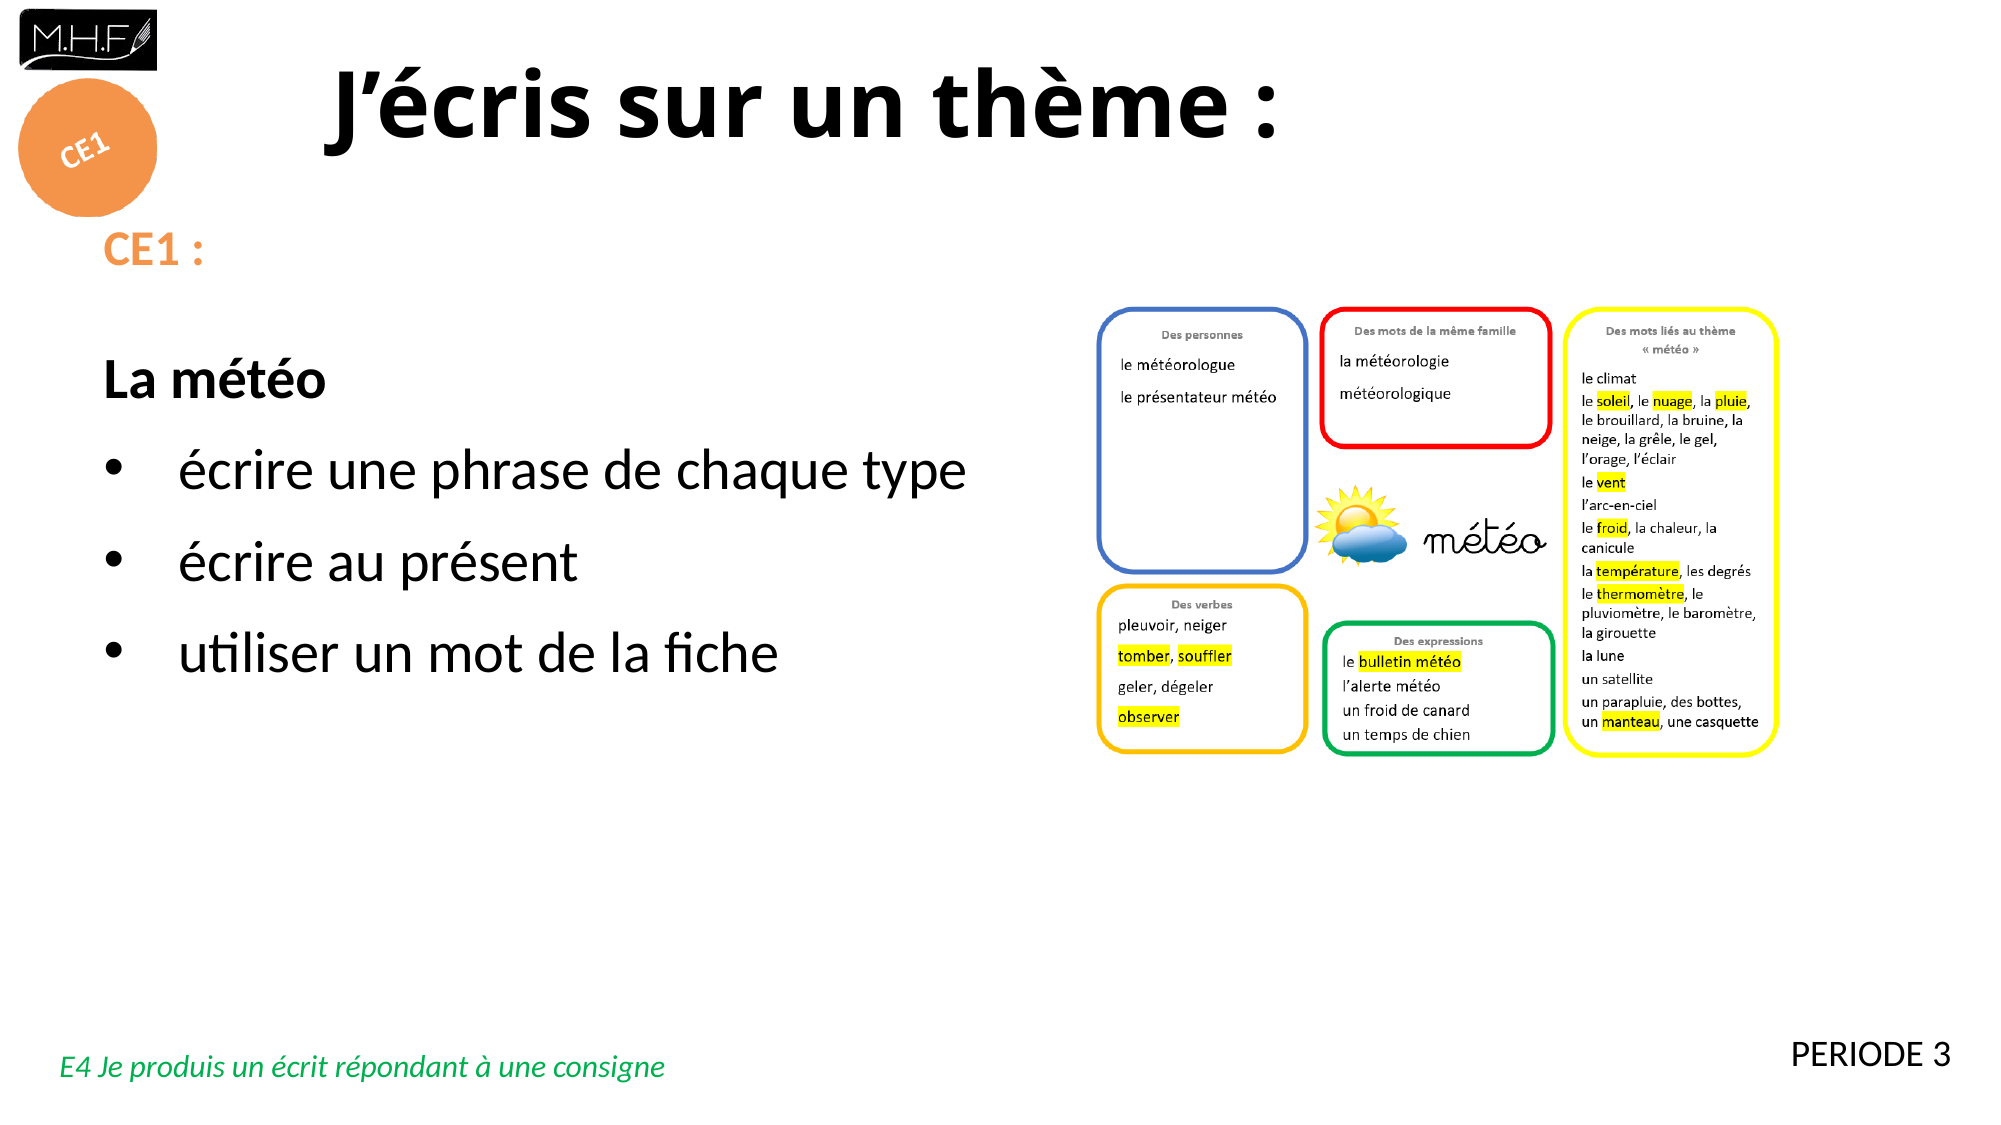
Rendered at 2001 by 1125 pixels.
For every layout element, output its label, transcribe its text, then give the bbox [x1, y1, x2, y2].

text_box CE1 : La météo écrire une phrase de chaque type écrire au présent utiliser un mot de la fiche [88, 207, 1000, 754]
picture [16, 7, 157, 74]
text_box E4 Je produis un écrit répondant à une consigne [44, 1038, 1346, 1092]
picture [18, 78, 157, 218]
picture [1089, 301, 1785, 760]
title J’écris sur un thème : [316, 0, 1863, 218]
text_box PERIODE 3 [1362, 1021, 1967, 1082]
